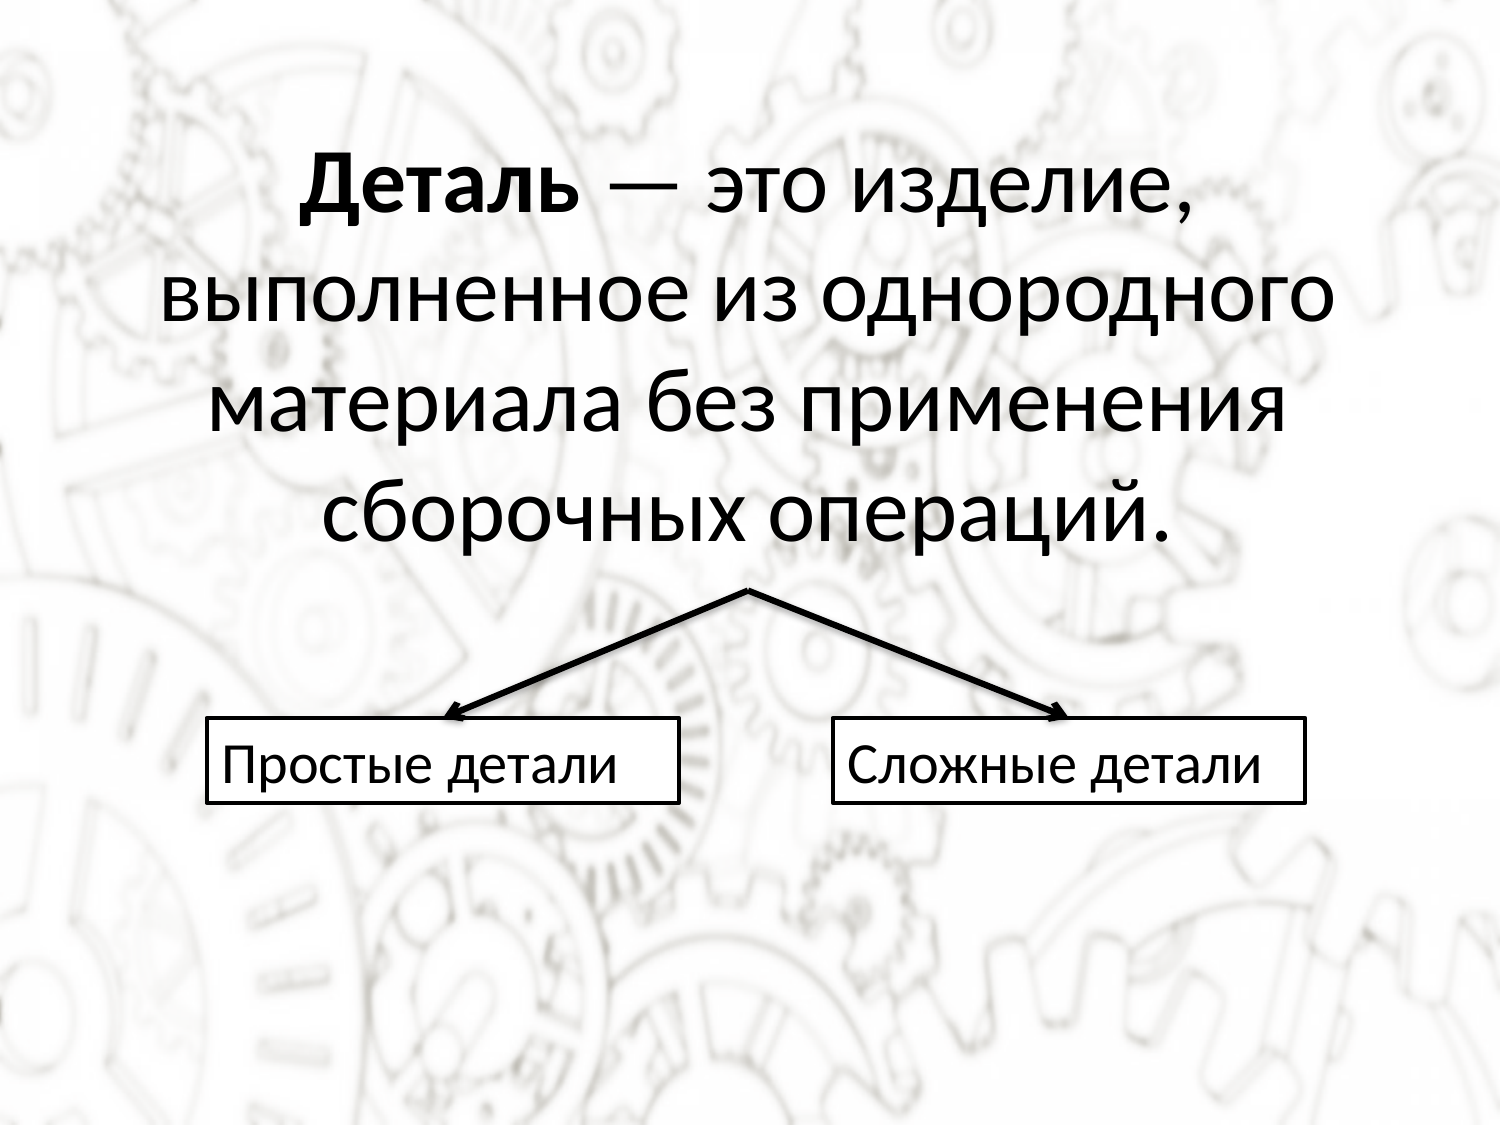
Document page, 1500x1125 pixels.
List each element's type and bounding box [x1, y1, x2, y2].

text_box [747, 590, 1070, 719]
picture [0, 0, 1500, 1125]
text_box [442, 590, 745, 719]
